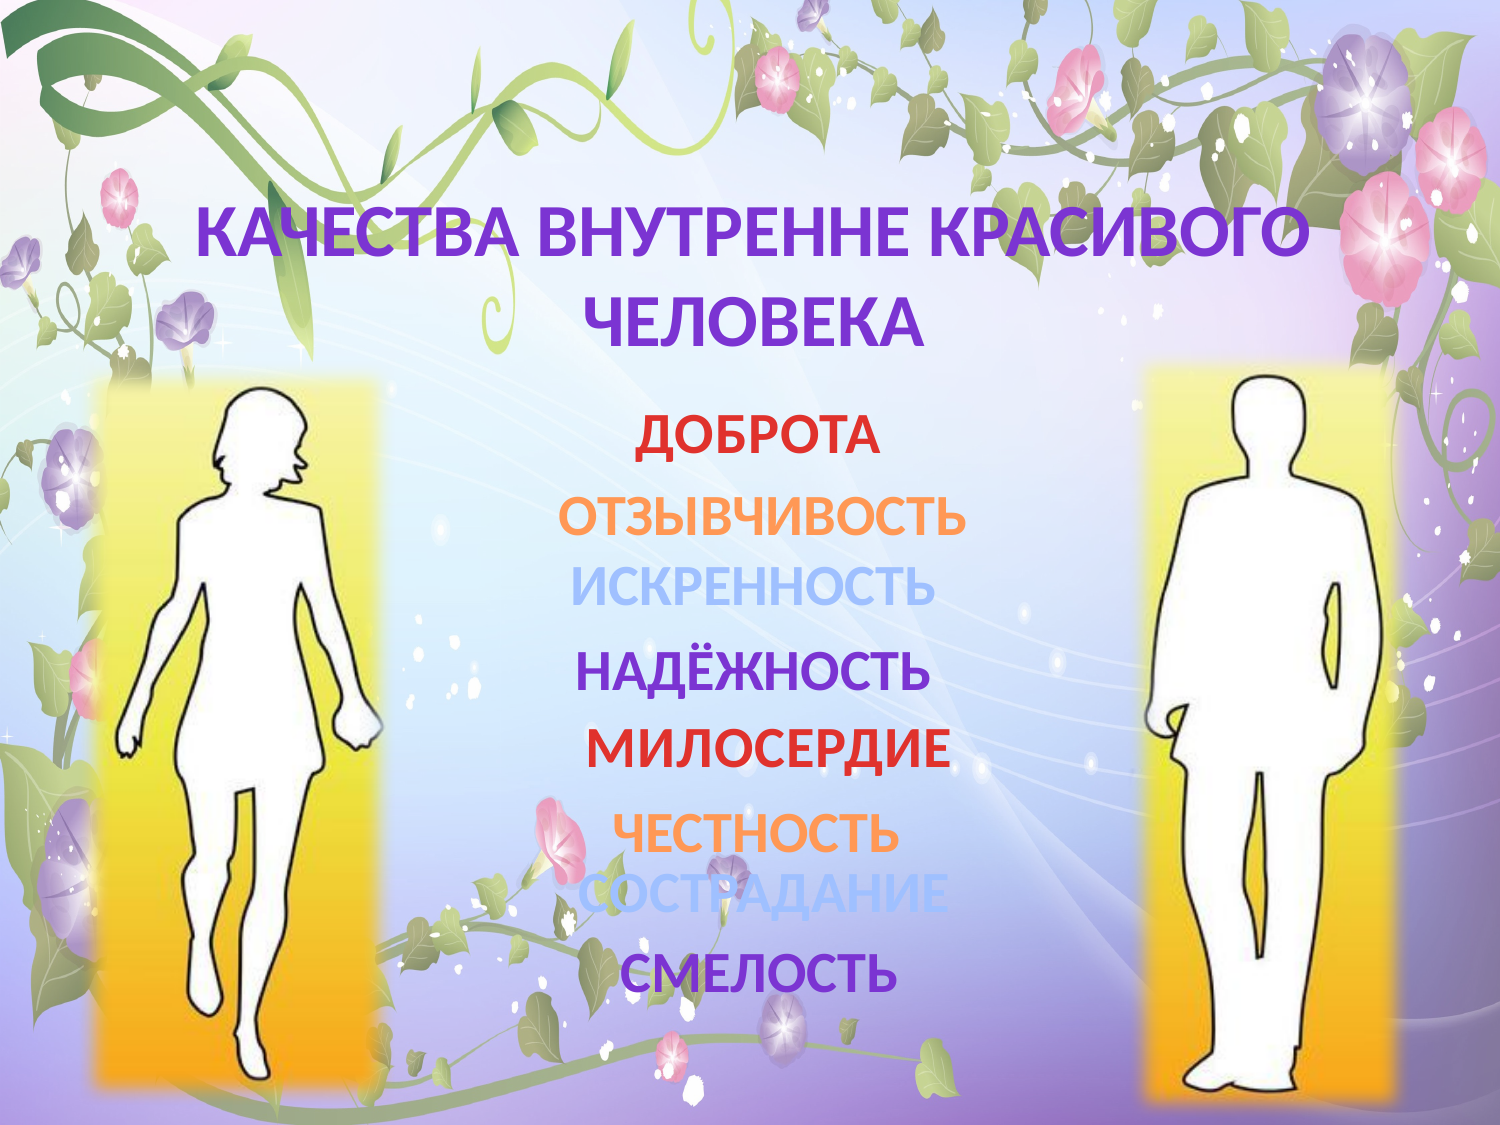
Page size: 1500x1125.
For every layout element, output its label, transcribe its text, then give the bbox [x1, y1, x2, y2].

text_box ИСКРЕННОСТЬ [398, 539, 1120, 625]
text_box СМЕЛОСТЬ [398, 926, 1122, 1012]
text_box МИЛОСЕРДИЕ [402, 701, 1122, 786]
text_box НАДЁЖНОСТЬ [398, 625, 1120, 710]
text_box СОСТРАДАНИЕ [398, 846, 1122, 926]
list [76, 361, 395, 1105]
text_box ОТЗЫВЧИВОСТЬ [398, 469, 1122, 555]
text_box ЧЕСТНОСТЬ [398, 786, 1122, 846]
text_box Качества внутренне красивого человека [78, 173, 1429, 369]
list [1127, 348, 1412, 1118]
text_box ДОБРОТА [398, 387, 1122, 469]
